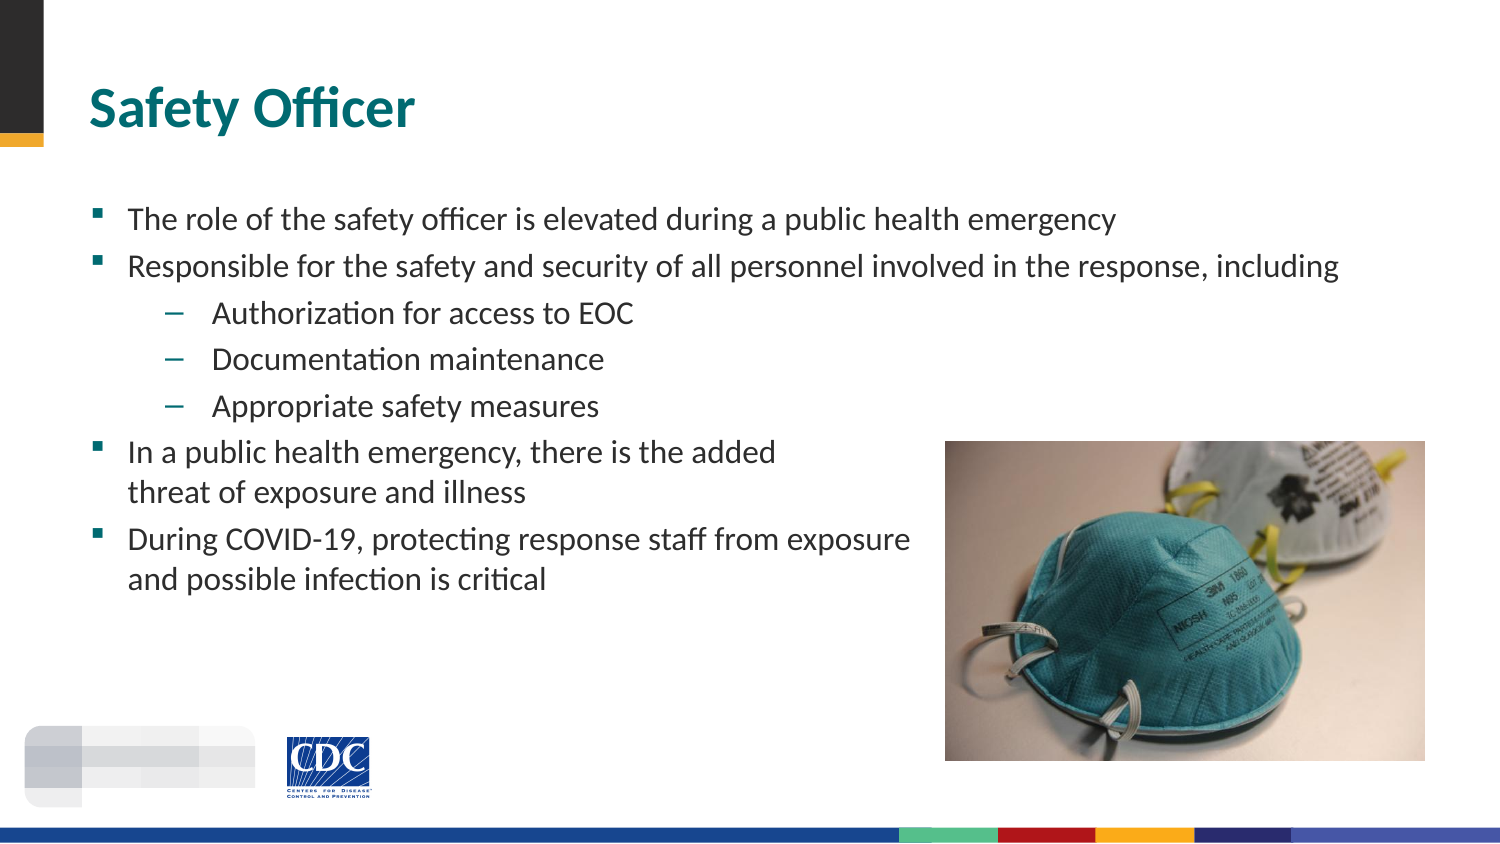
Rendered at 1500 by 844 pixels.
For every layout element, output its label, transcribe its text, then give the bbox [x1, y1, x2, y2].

title Safety Officer [75, 33, 1425, 147]
picture [287, 739, 372, 798]
picture [944, 440, 1426, 761]
list The role of the safety officer is elevated during a public health emergency Responsible for the safety and security of all personnel involved in the response, including Authorization for access to EOC Documentation maintenance Appropriate safety measures In a public health emergency, there is the added threat of exposure and illness During COVID-19, protecting response staff from exposure and possible infection is critical [75, 190, 1414, 739]
